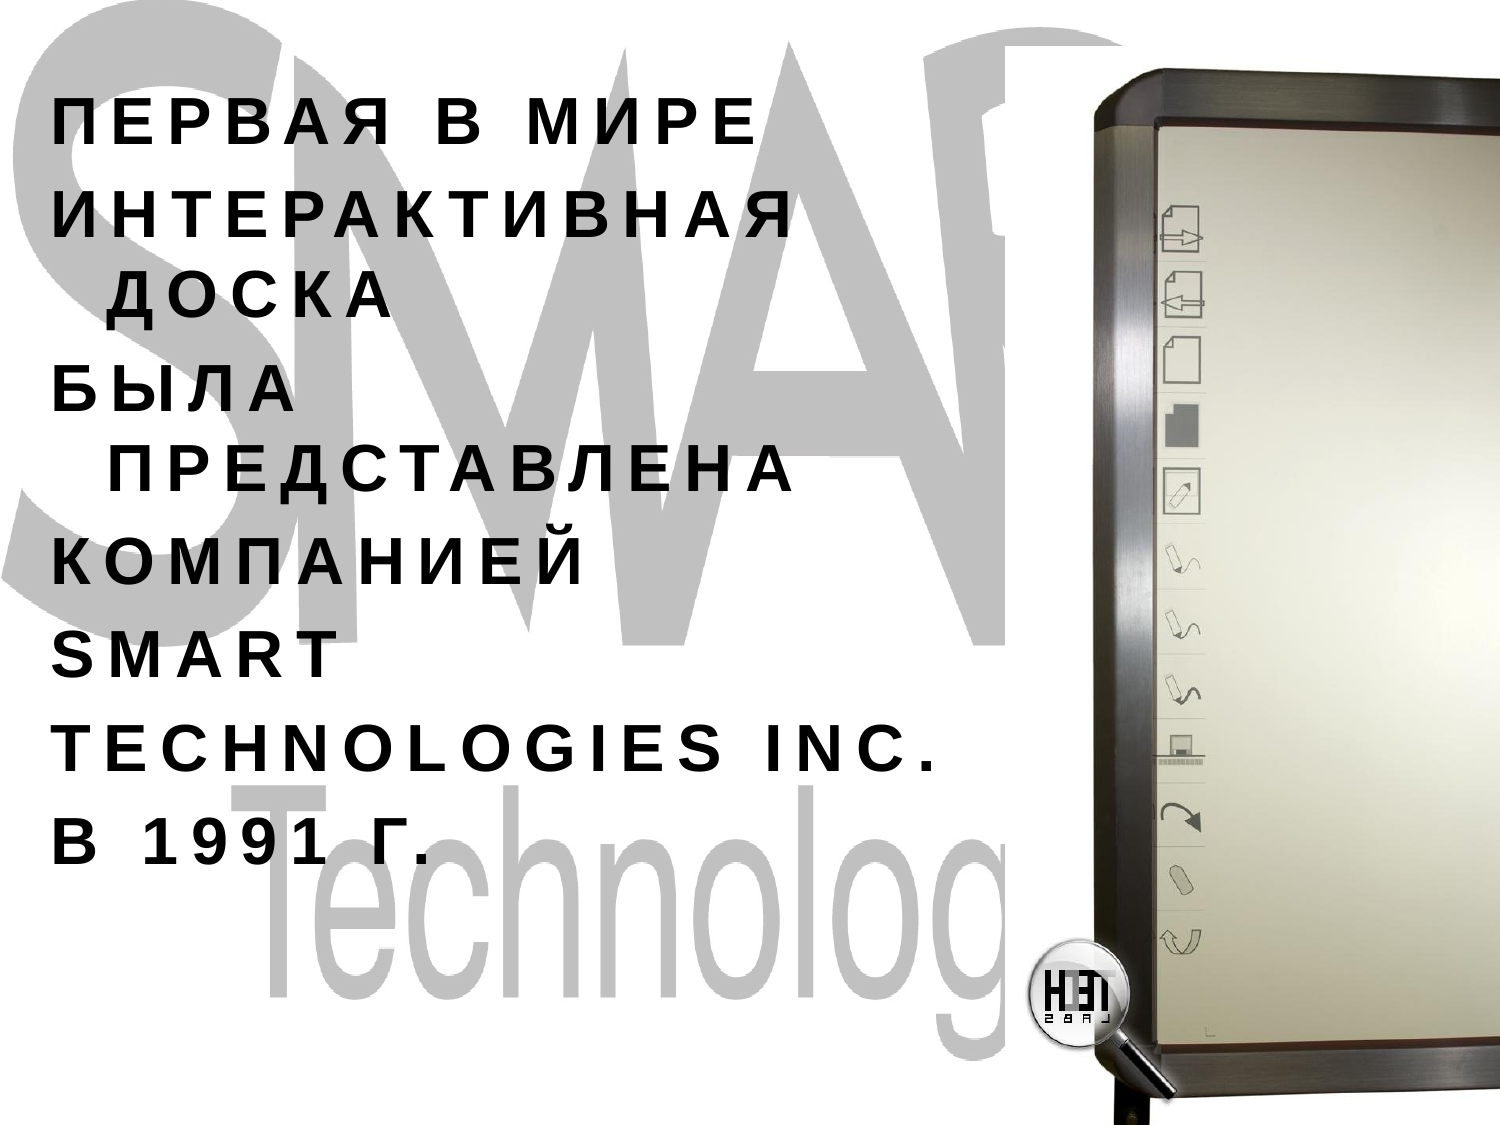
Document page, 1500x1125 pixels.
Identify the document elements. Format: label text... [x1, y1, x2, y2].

picture [1005, 46, 1500, 1125]
list ПЕРВАЯ В МИРЕ ИНТЕРАКТИВНАЯ ДОСКА БЫЛА ПРЕДСТАВЛЕНА КОМПАНИЕЙ SMART TECHNOLOGIES INC. В 1991 Г. [35, 70, 999, 950]
